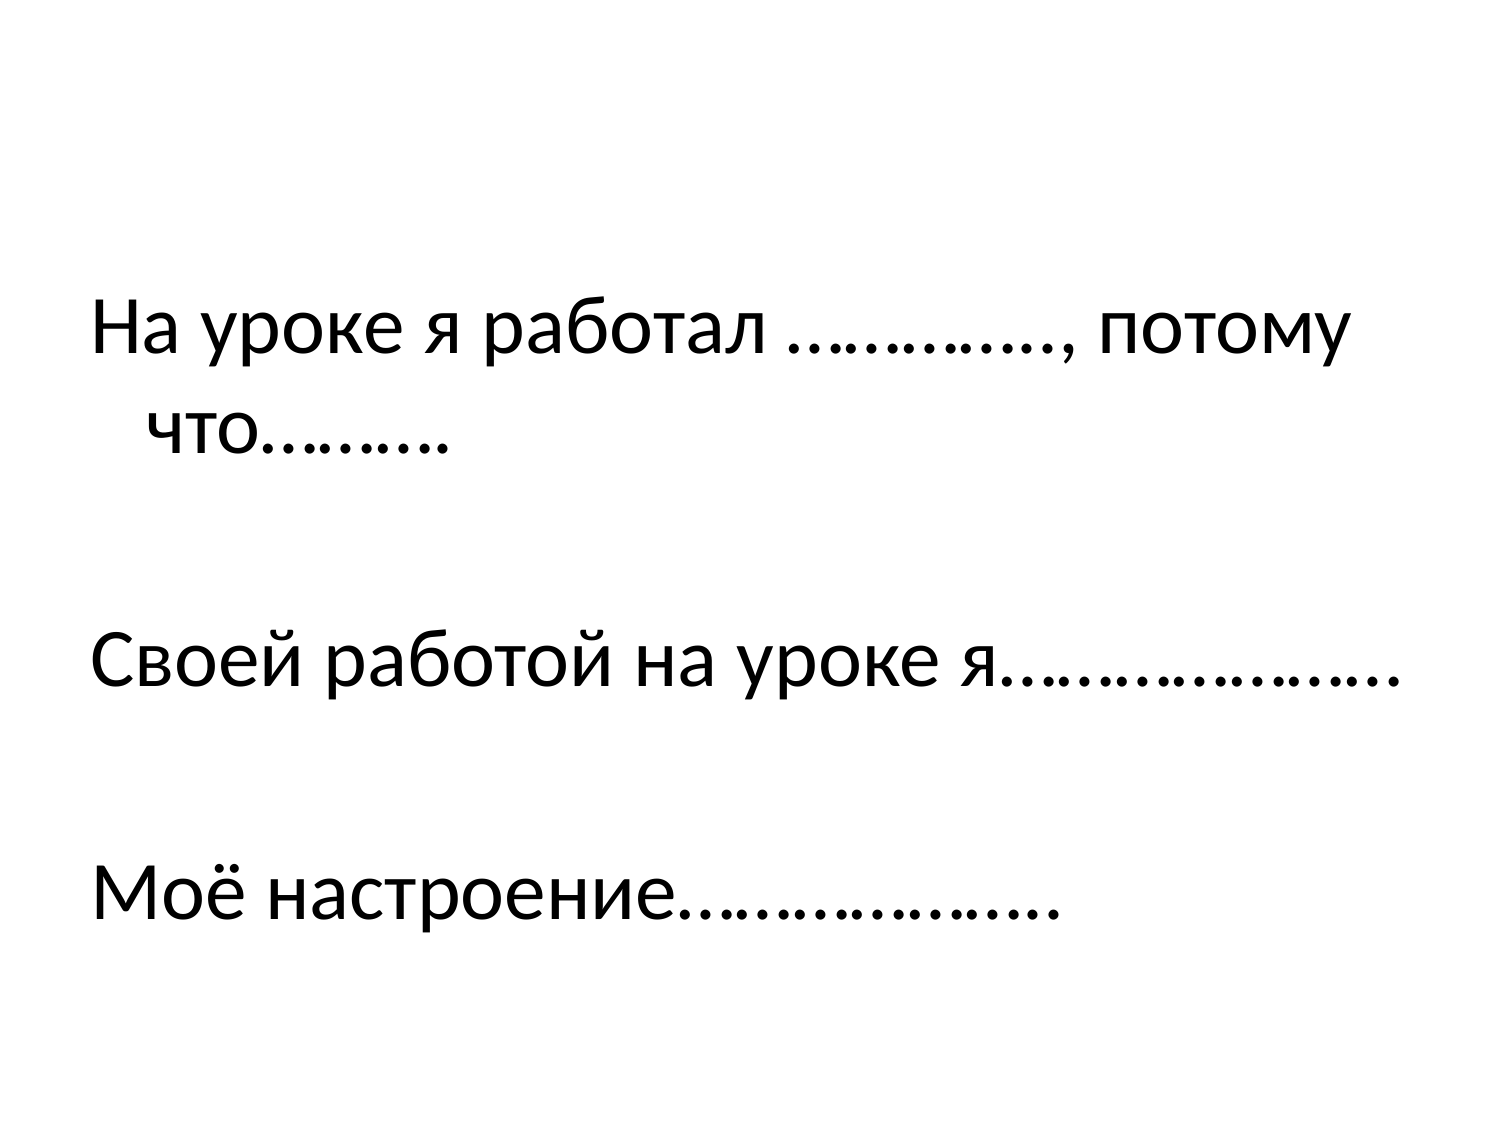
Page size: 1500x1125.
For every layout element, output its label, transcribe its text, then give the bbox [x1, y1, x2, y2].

list На уроке я работал ………….., потому что………. Своей работой на уроке я………………… Моё настроение……………….. [75, 262, 1425, 1005]
